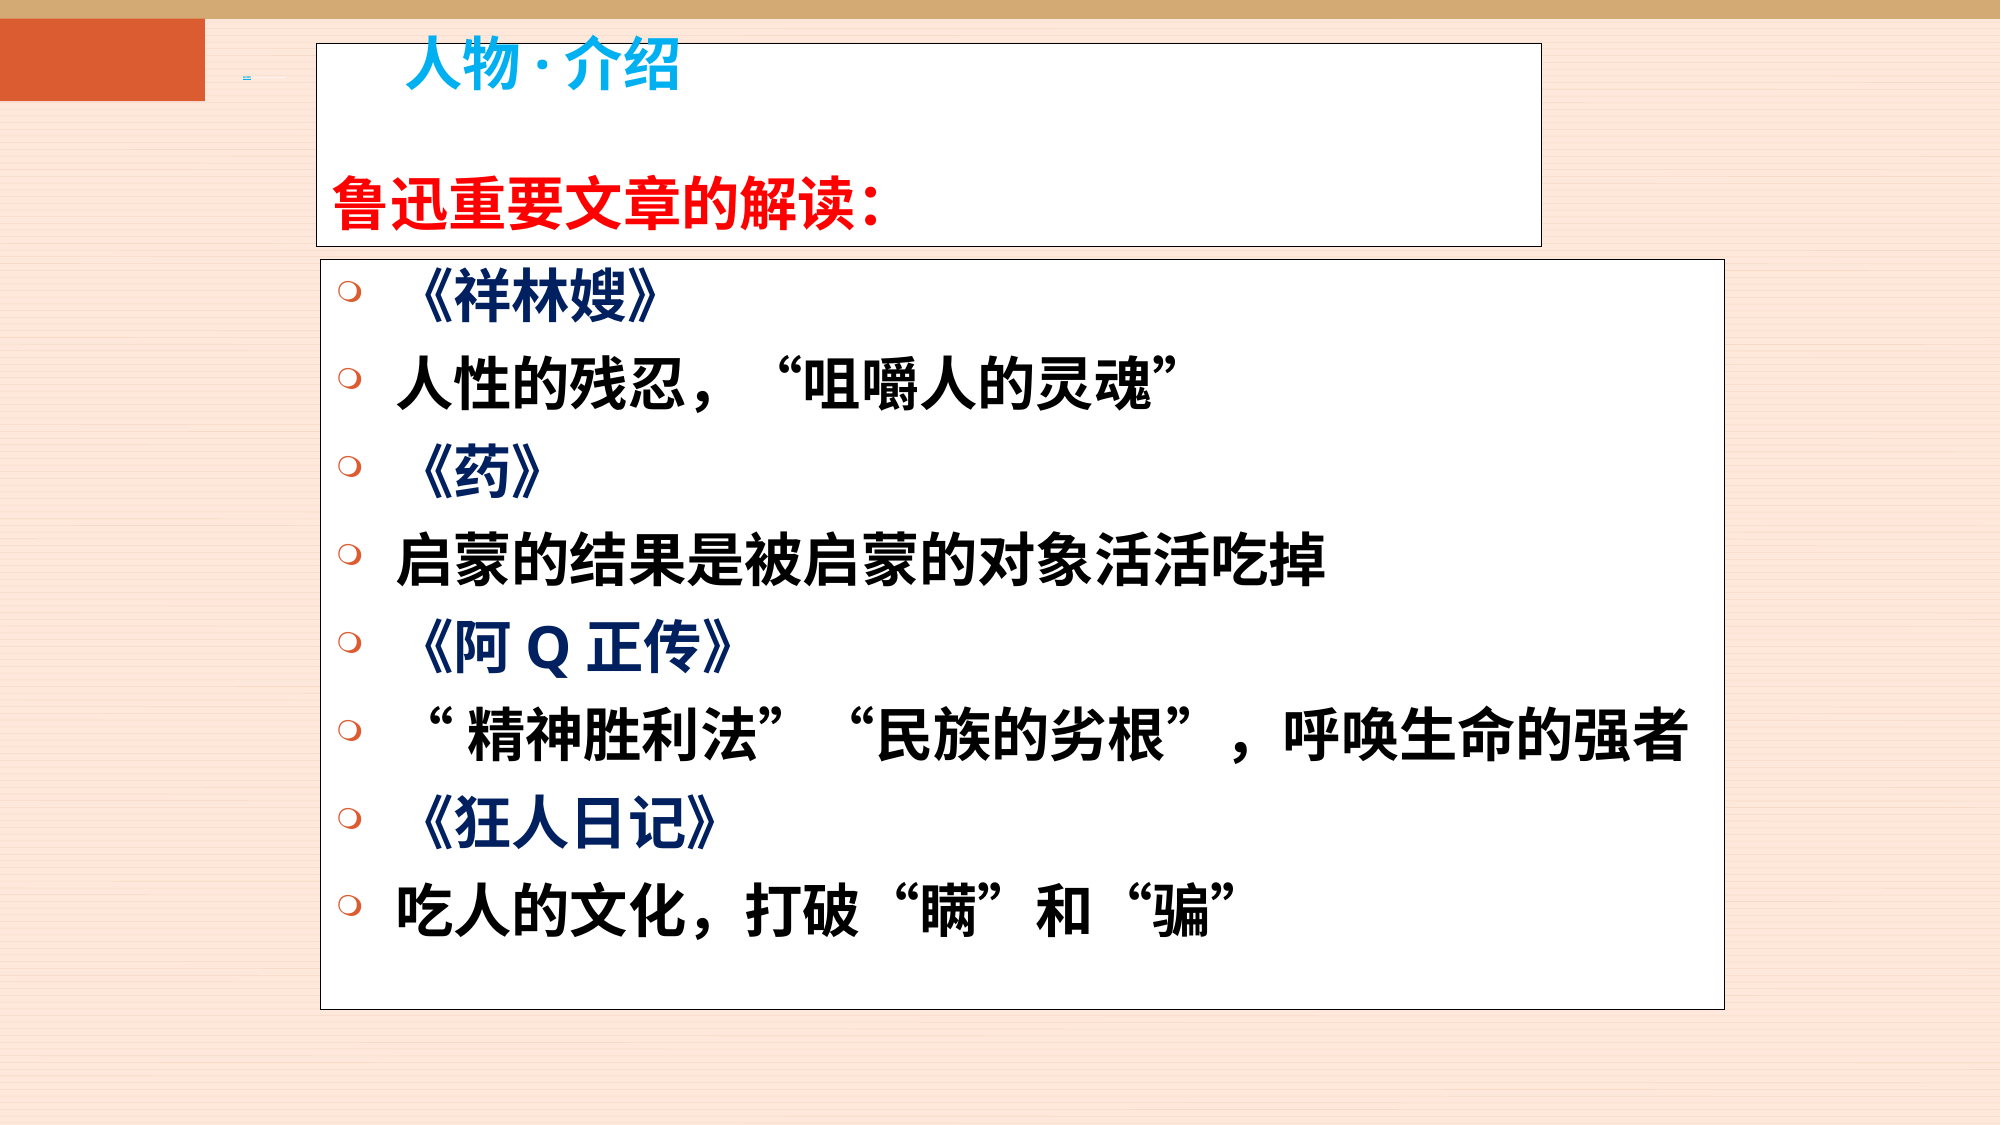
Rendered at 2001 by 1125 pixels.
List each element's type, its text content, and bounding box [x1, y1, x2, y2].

text_box 人物·介绍 [352, 20, 734, 104]
list 《祥林嫂》 人性的残忍，“咀嚼人的灵魂” 《药》 启蒙的结果是被启蒙的对象活活吃掉 《阿Q正传》 “精神胜利法”“民族的劣根”，呼唤生命的强者 《狂人日记》 吃人的文化，打破“瞒”和“骗” [320, 259, 1725, 1010]
title 鲁迅重要文章的解读： [316, 43, 1542, 247]
